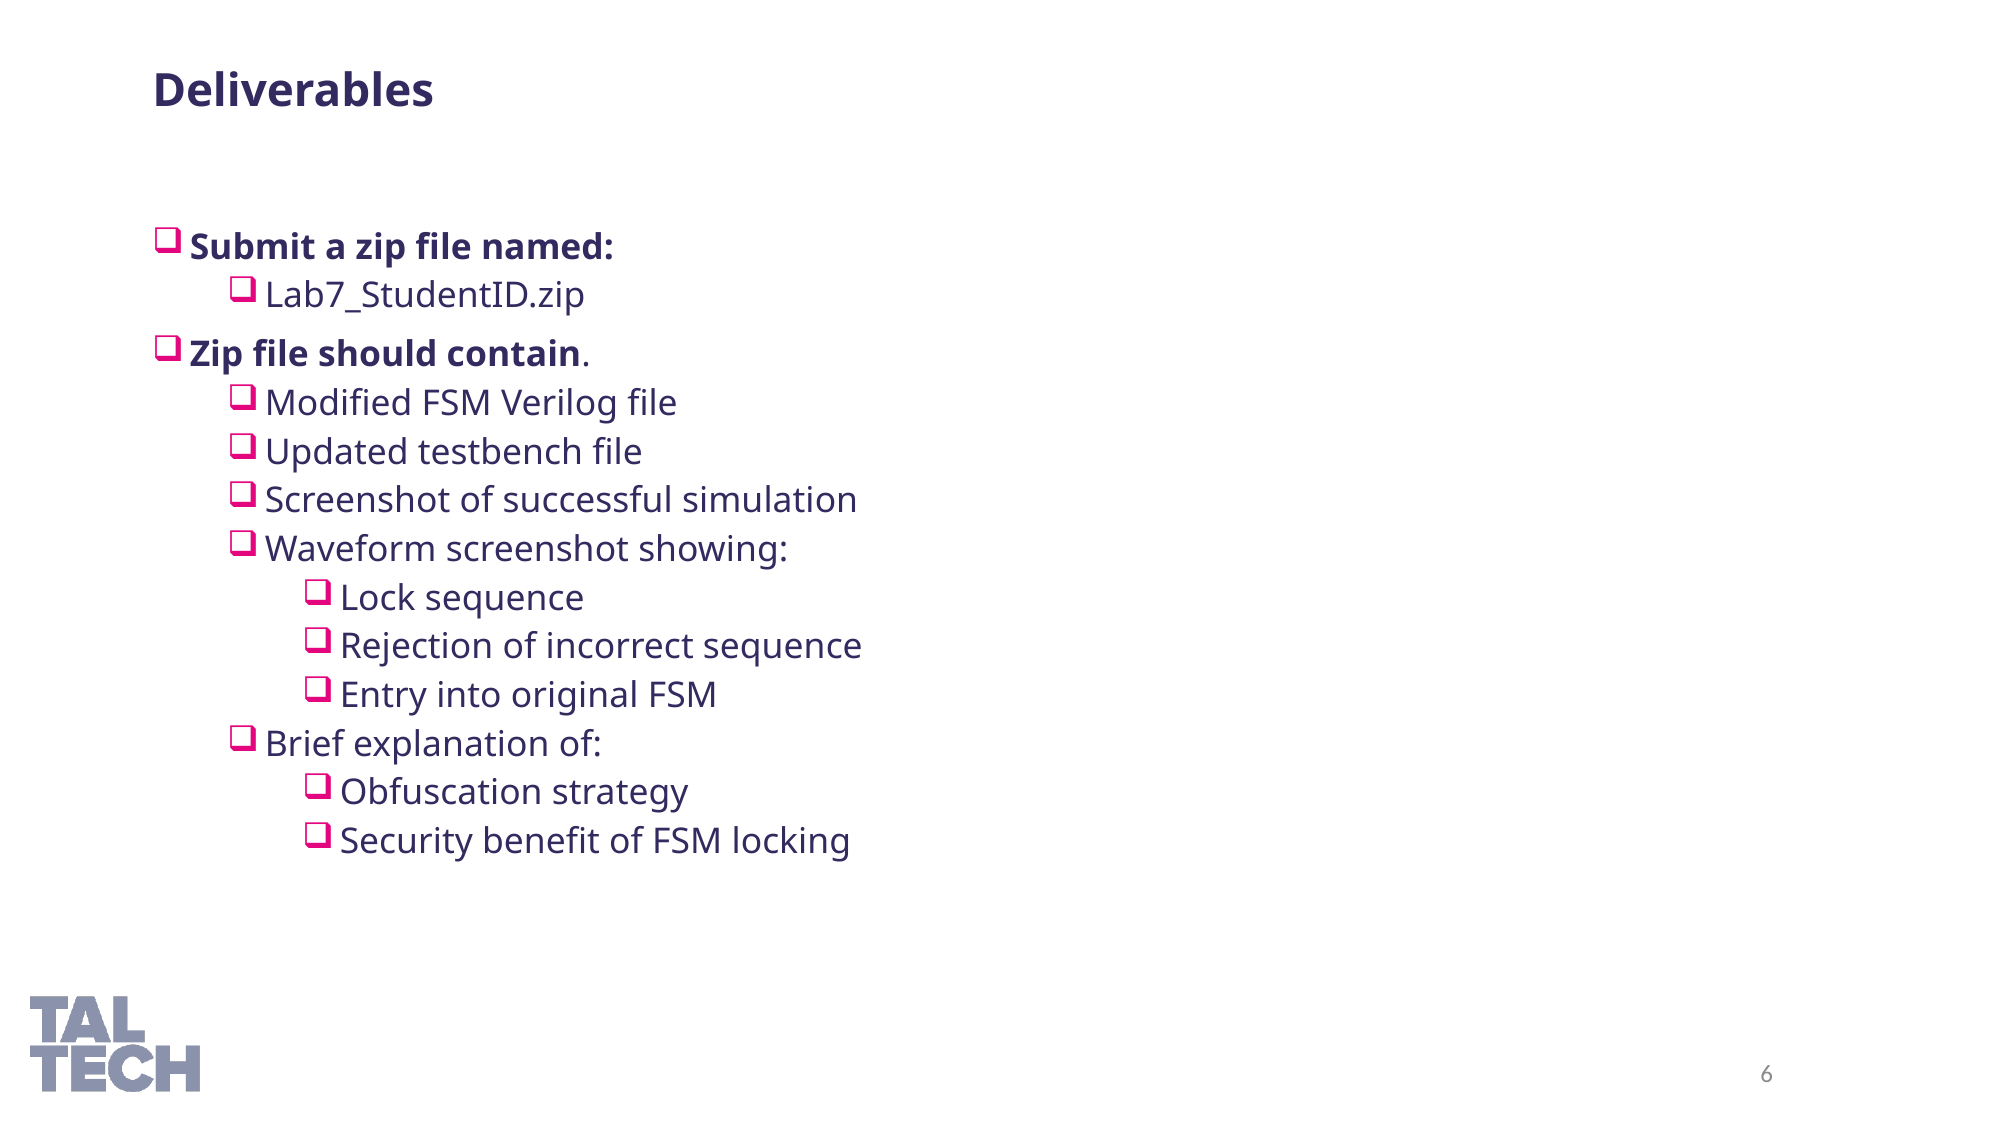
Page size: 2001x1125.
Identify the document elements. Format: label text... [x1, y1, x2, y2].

slide_number 6 [1338, 1042, 1789, 1103]
title Deliverables [137, 59, 1863, 187]
list Submit a zip file named: Lab7_StudentID.zip Zip file should contain. Modified FSM Verilog file Updated testbench file Screenshot of successful simulation Waveform screenshot showing: Lock sequence Rejection of incorrect sequence Entry into original FSM Brief explanation of: Obfuscation strategy Security benefit of FSM locking [137, 221, 1863, 1014]
picture [25, 990, 204, 1097]
